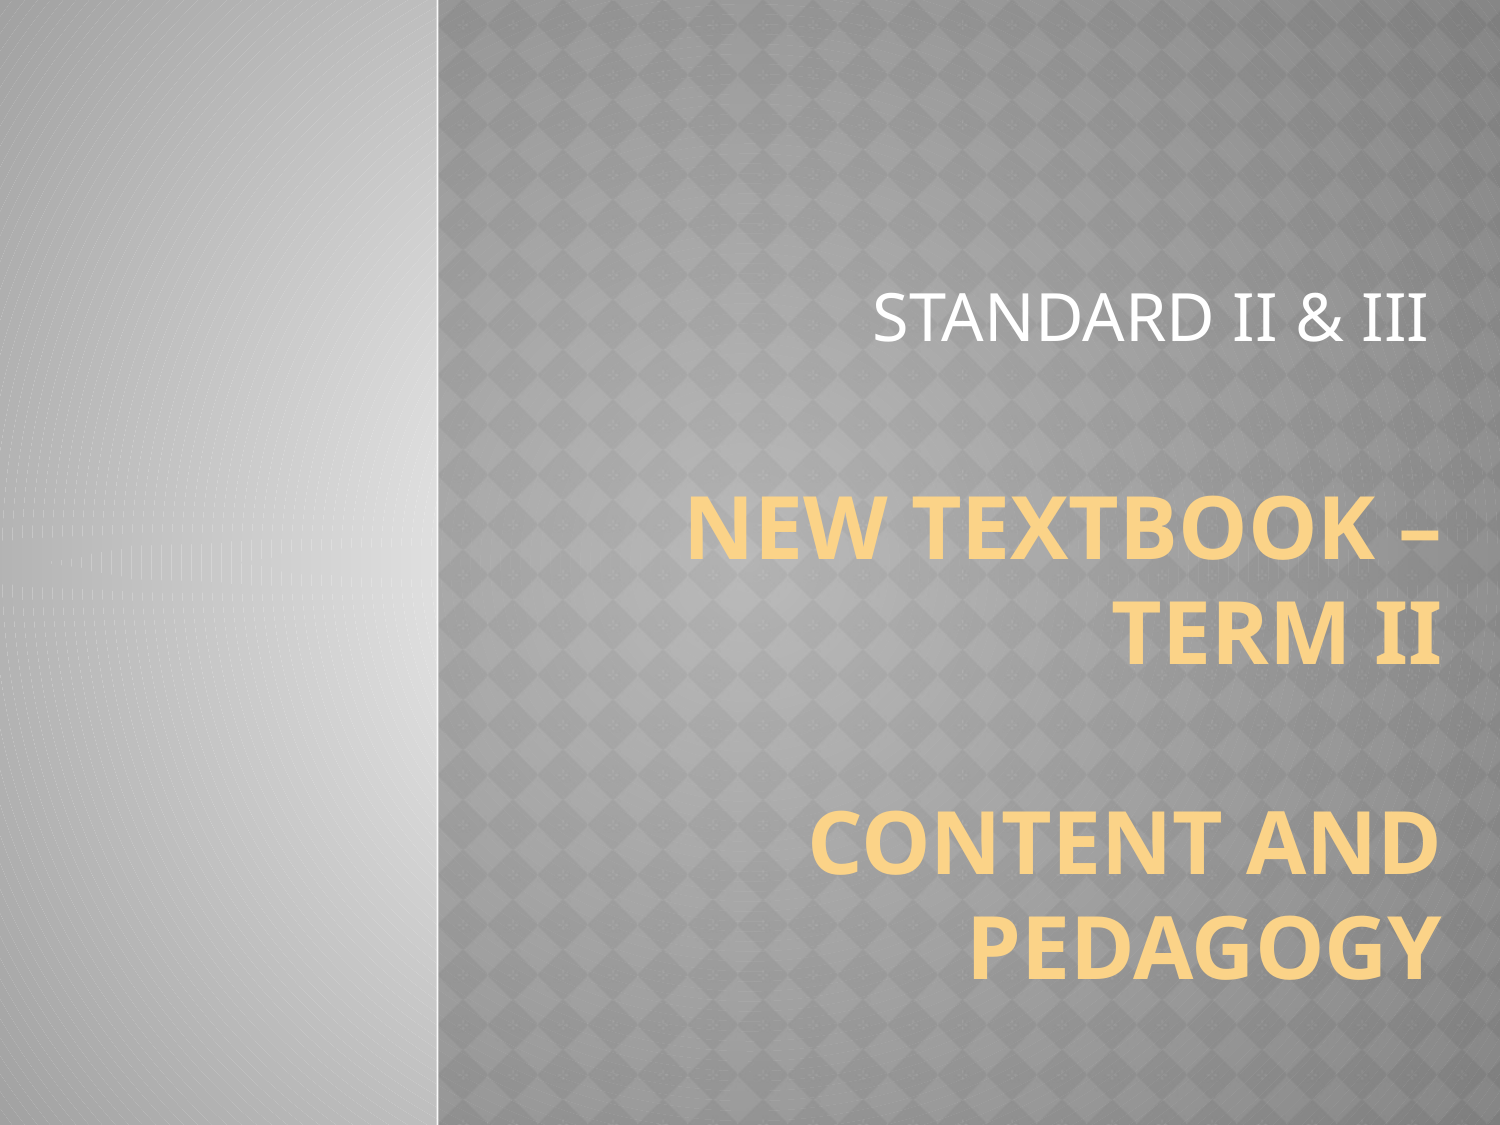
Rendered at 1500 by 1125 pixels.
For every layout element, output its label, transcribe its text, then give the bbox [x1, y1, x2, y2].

subtitle STANDARD II & III [50, 275, 1438, 425]
title NEW TEXTBOOK – TERM II Content and pedagogy [50, 512, 1450, 997]
